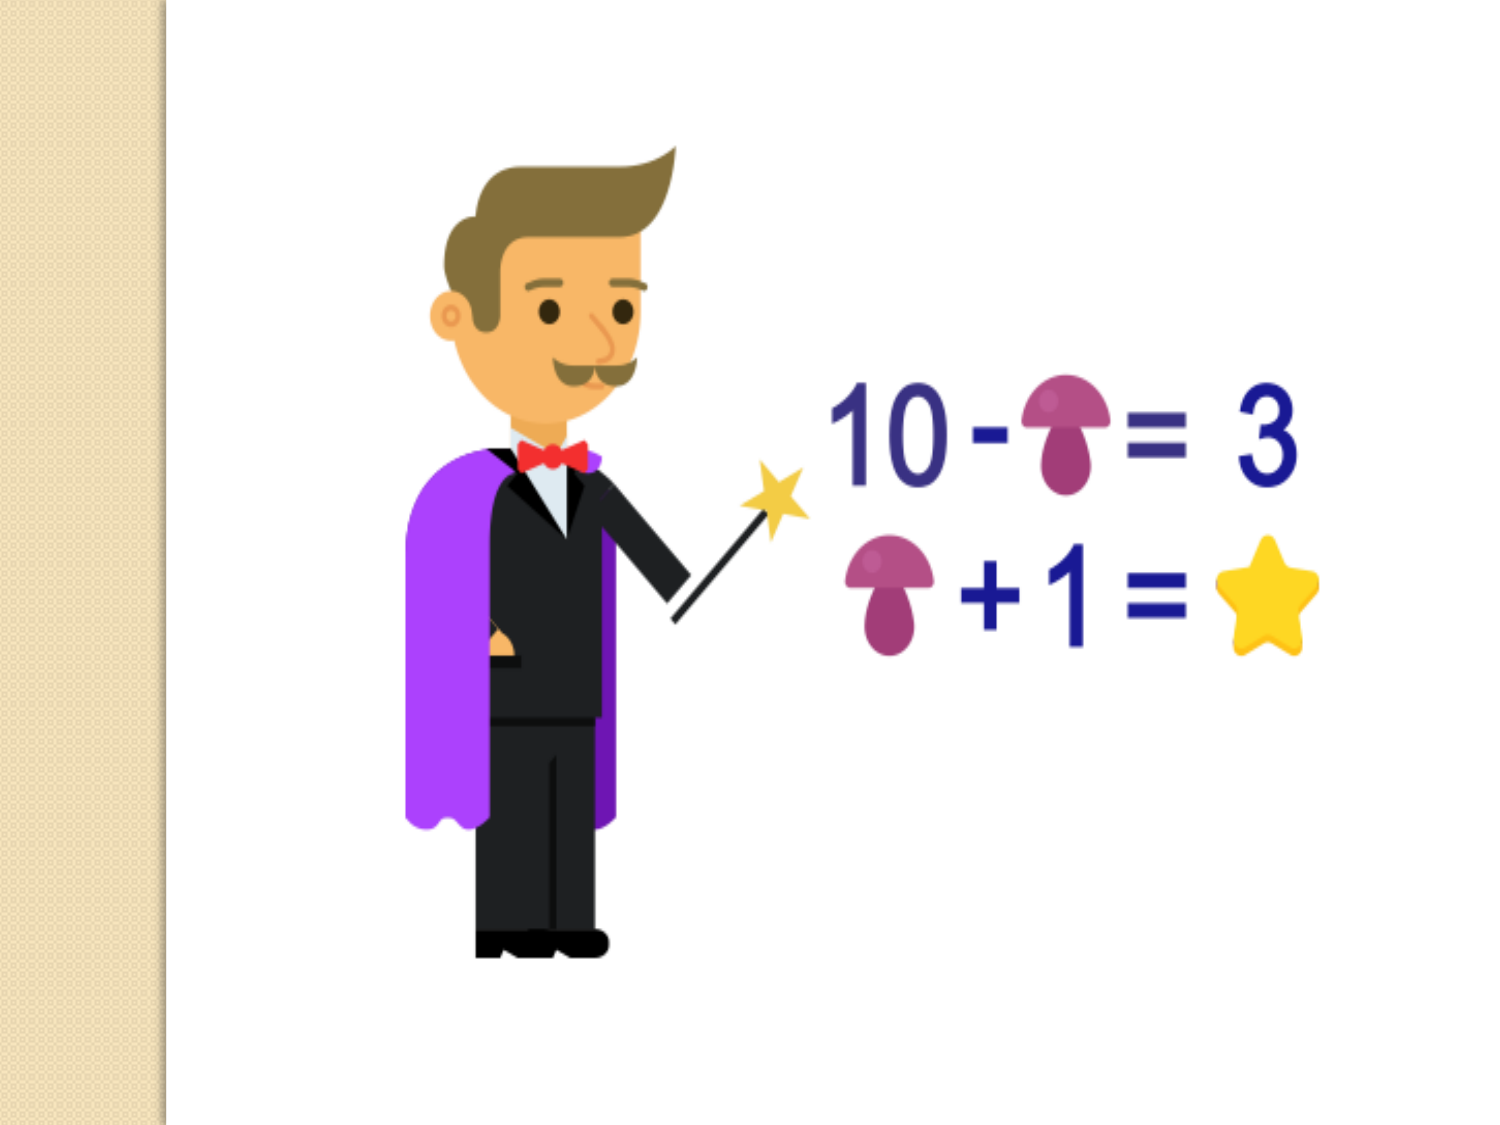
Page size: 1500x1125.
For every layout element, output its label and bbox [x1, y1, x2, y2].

picture [375, 136, 1365, 988]
